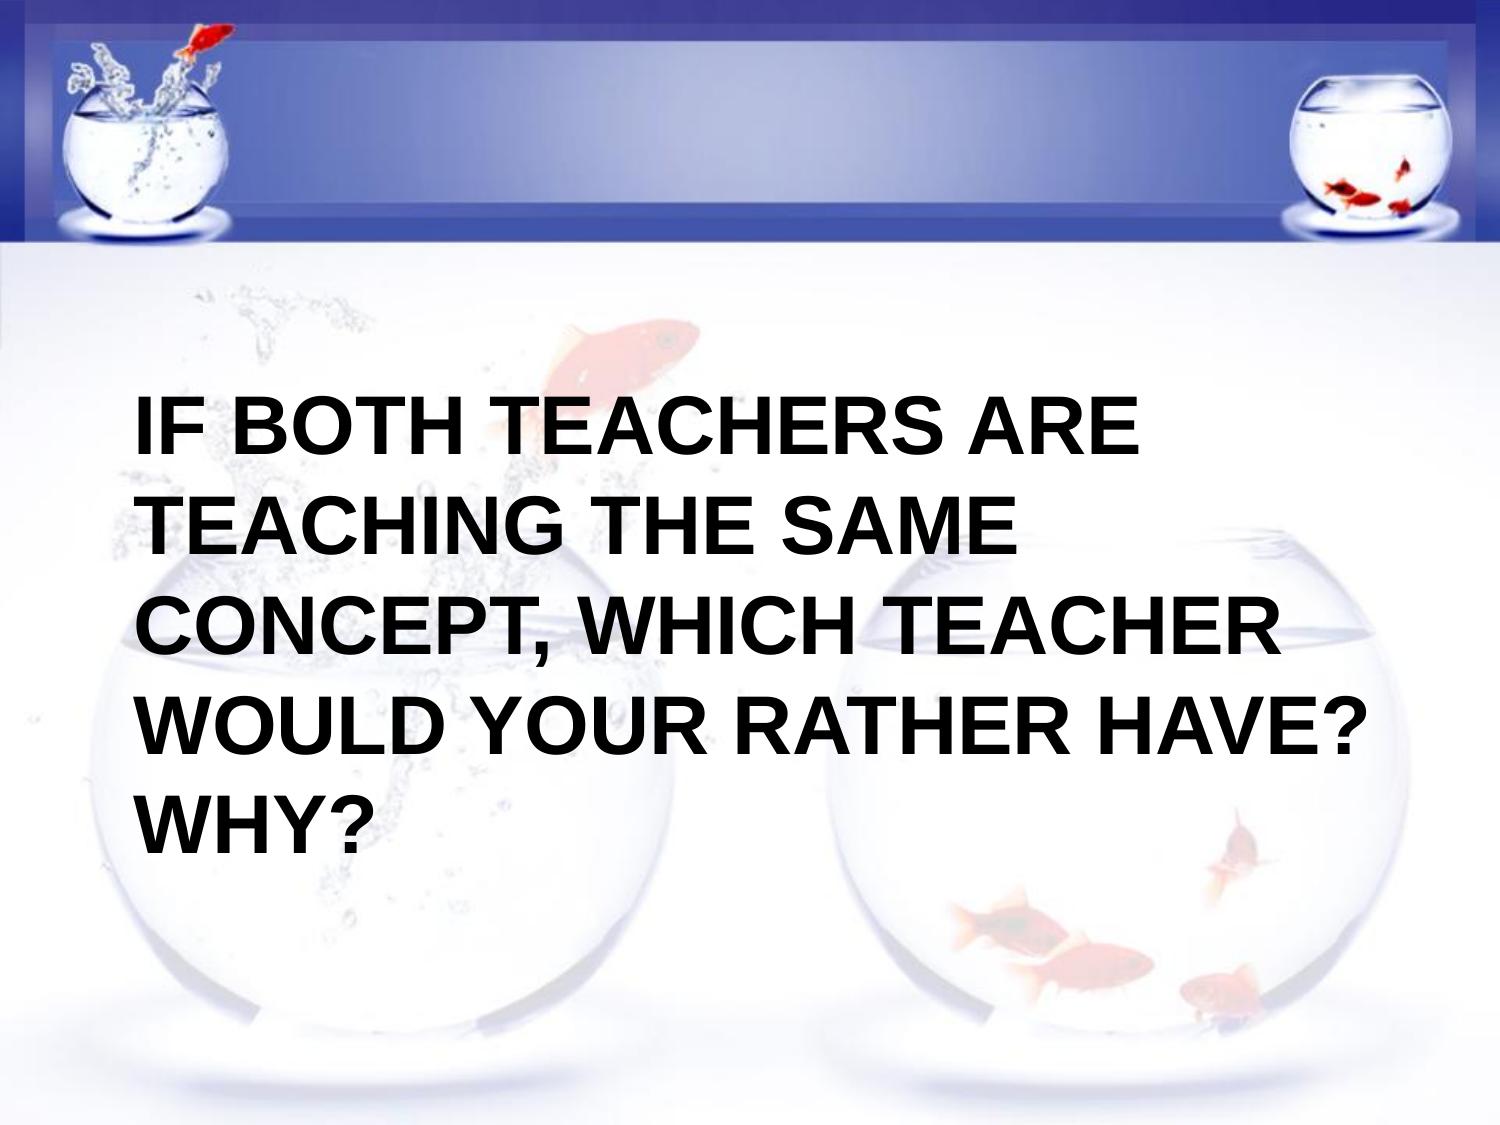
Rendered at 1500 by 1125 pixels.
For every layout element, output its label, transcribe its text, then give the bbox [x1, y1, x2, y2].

title If both teachers are teaching the same concept, which teacher would your rather have? Why? [118, 363, 1394, 947]
picture [0, 0, 1500, 1125]
